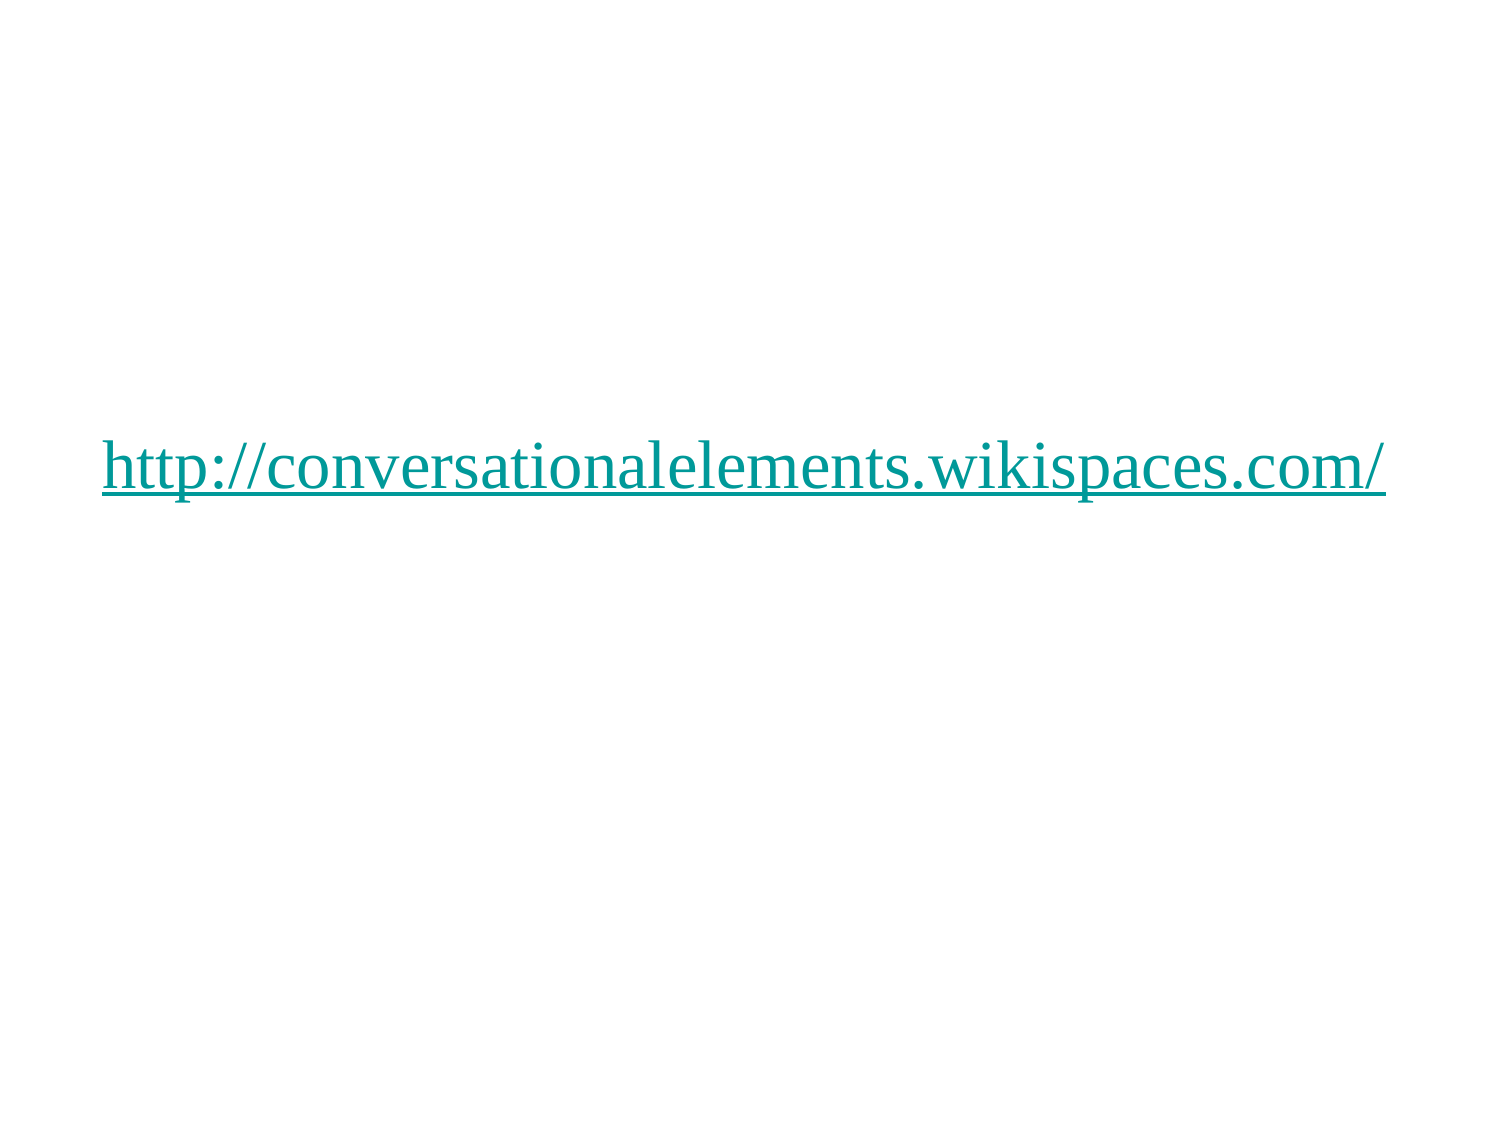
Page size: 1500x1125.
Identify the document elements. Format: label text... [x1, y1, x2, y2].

text_box http://conversationalelements.wikispaces.com/ [87, 412, 1413, 510]
